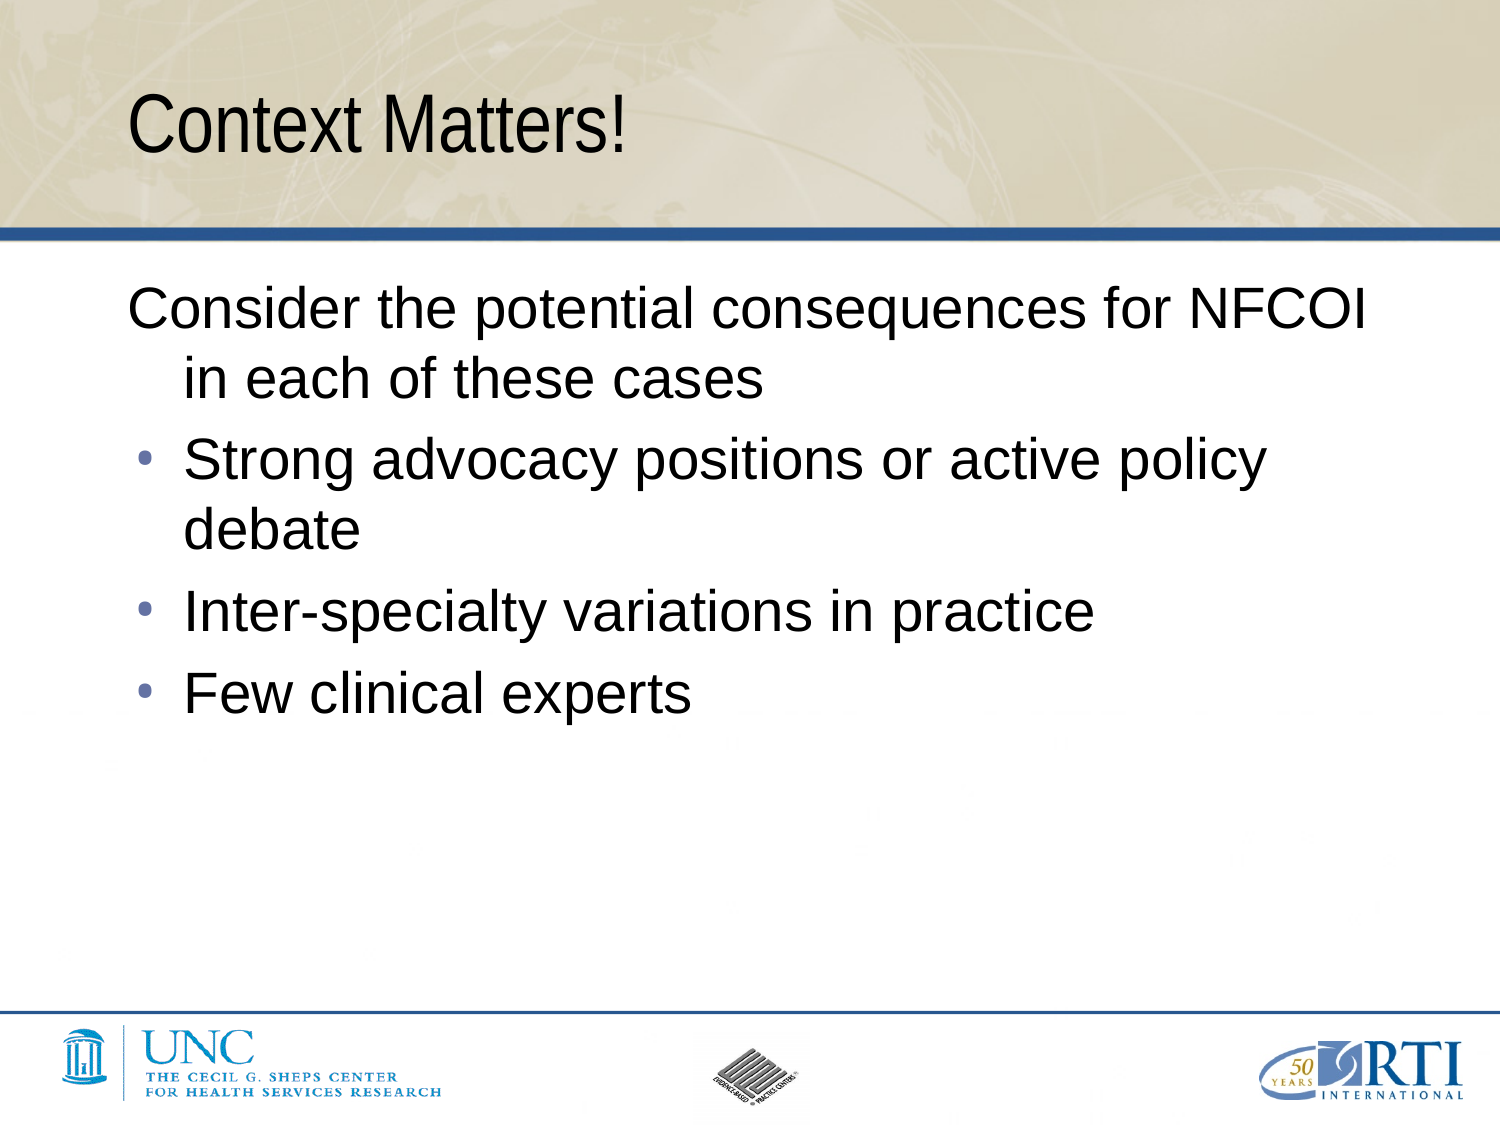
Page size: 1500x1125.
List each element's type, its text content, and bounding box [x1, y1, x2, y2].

picture [0, 0, 1500, 1010]
list Consider the potential consequences for NFCOI in each of these cases Strong advocacy positions or active policy debate Inter-specialty variations in practice Few clinical experts [112, 262, 1388, 963]
picture [0, 1015, 1500, 1125]
title Context Matters! [112, 24, 1388, 213]
